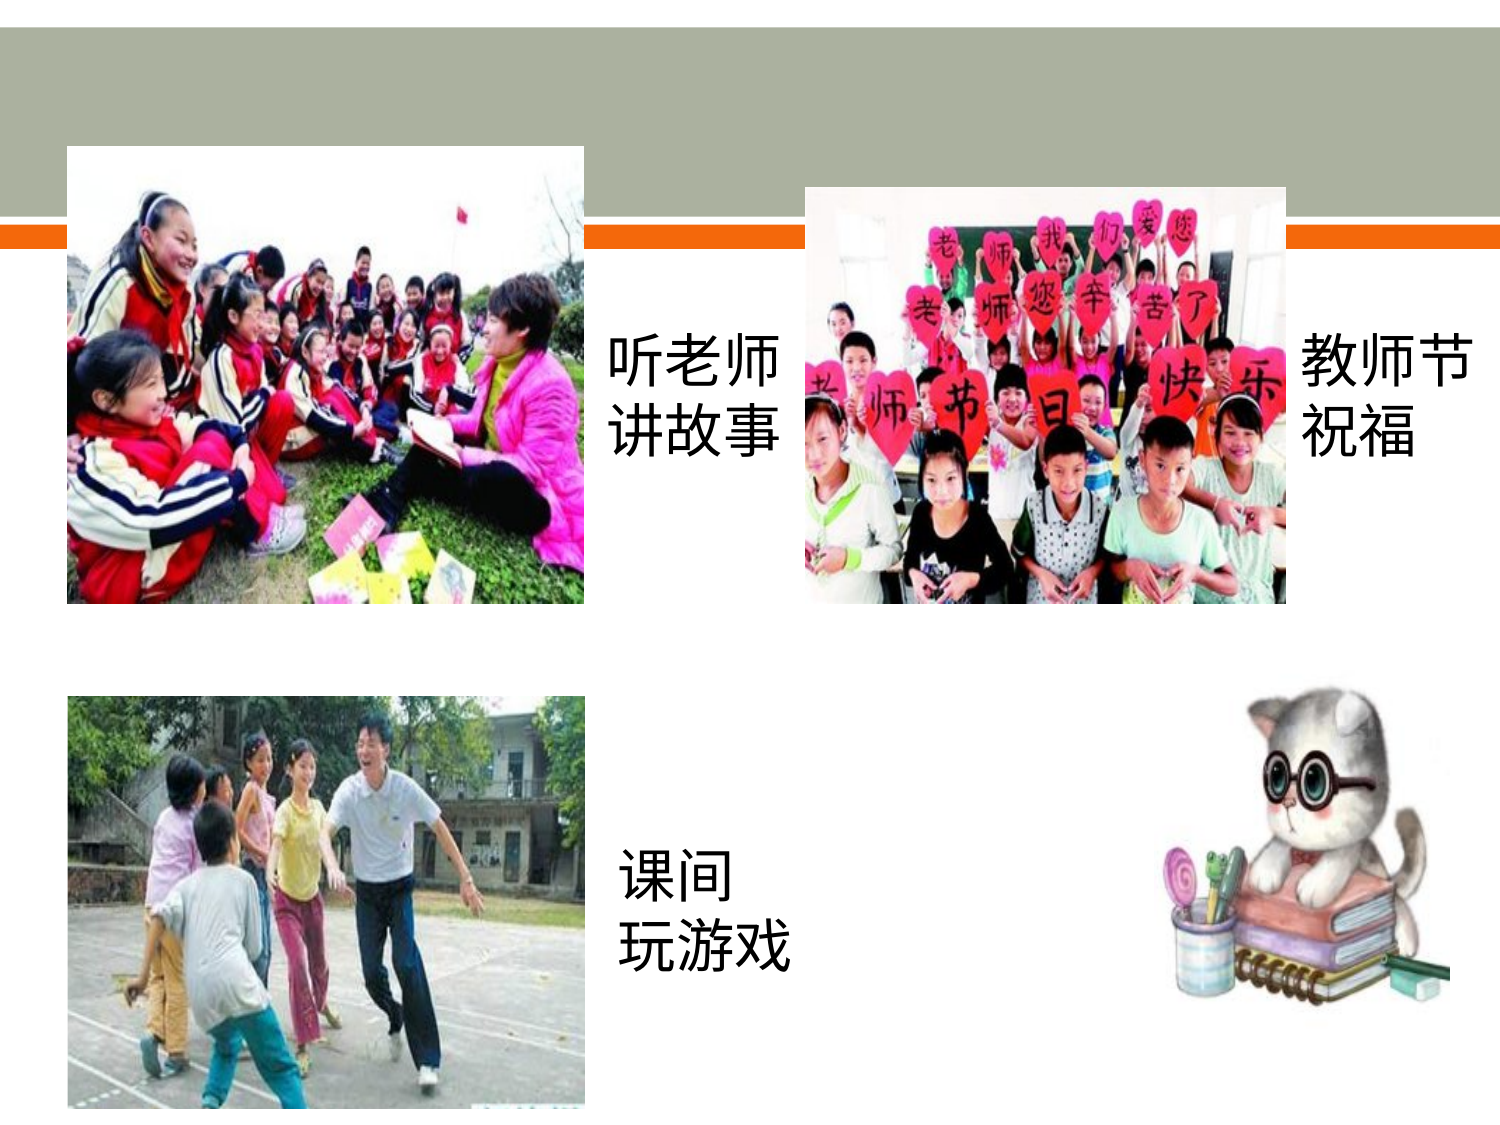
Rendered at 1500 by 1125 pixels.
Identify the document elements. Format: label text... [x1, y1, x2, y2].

picture [67, 638, 593, 1110]
picture [805, 186, 1450, 1094]
text_box 课间 玩游戏 [603, 832, 826, 987]
picture [67, 145, 584, 604]
text_box 教师节 祝福 [1297, 317, 1500, 472]
text_box 听老师 讲故事 [591, 317, 800, 472]
